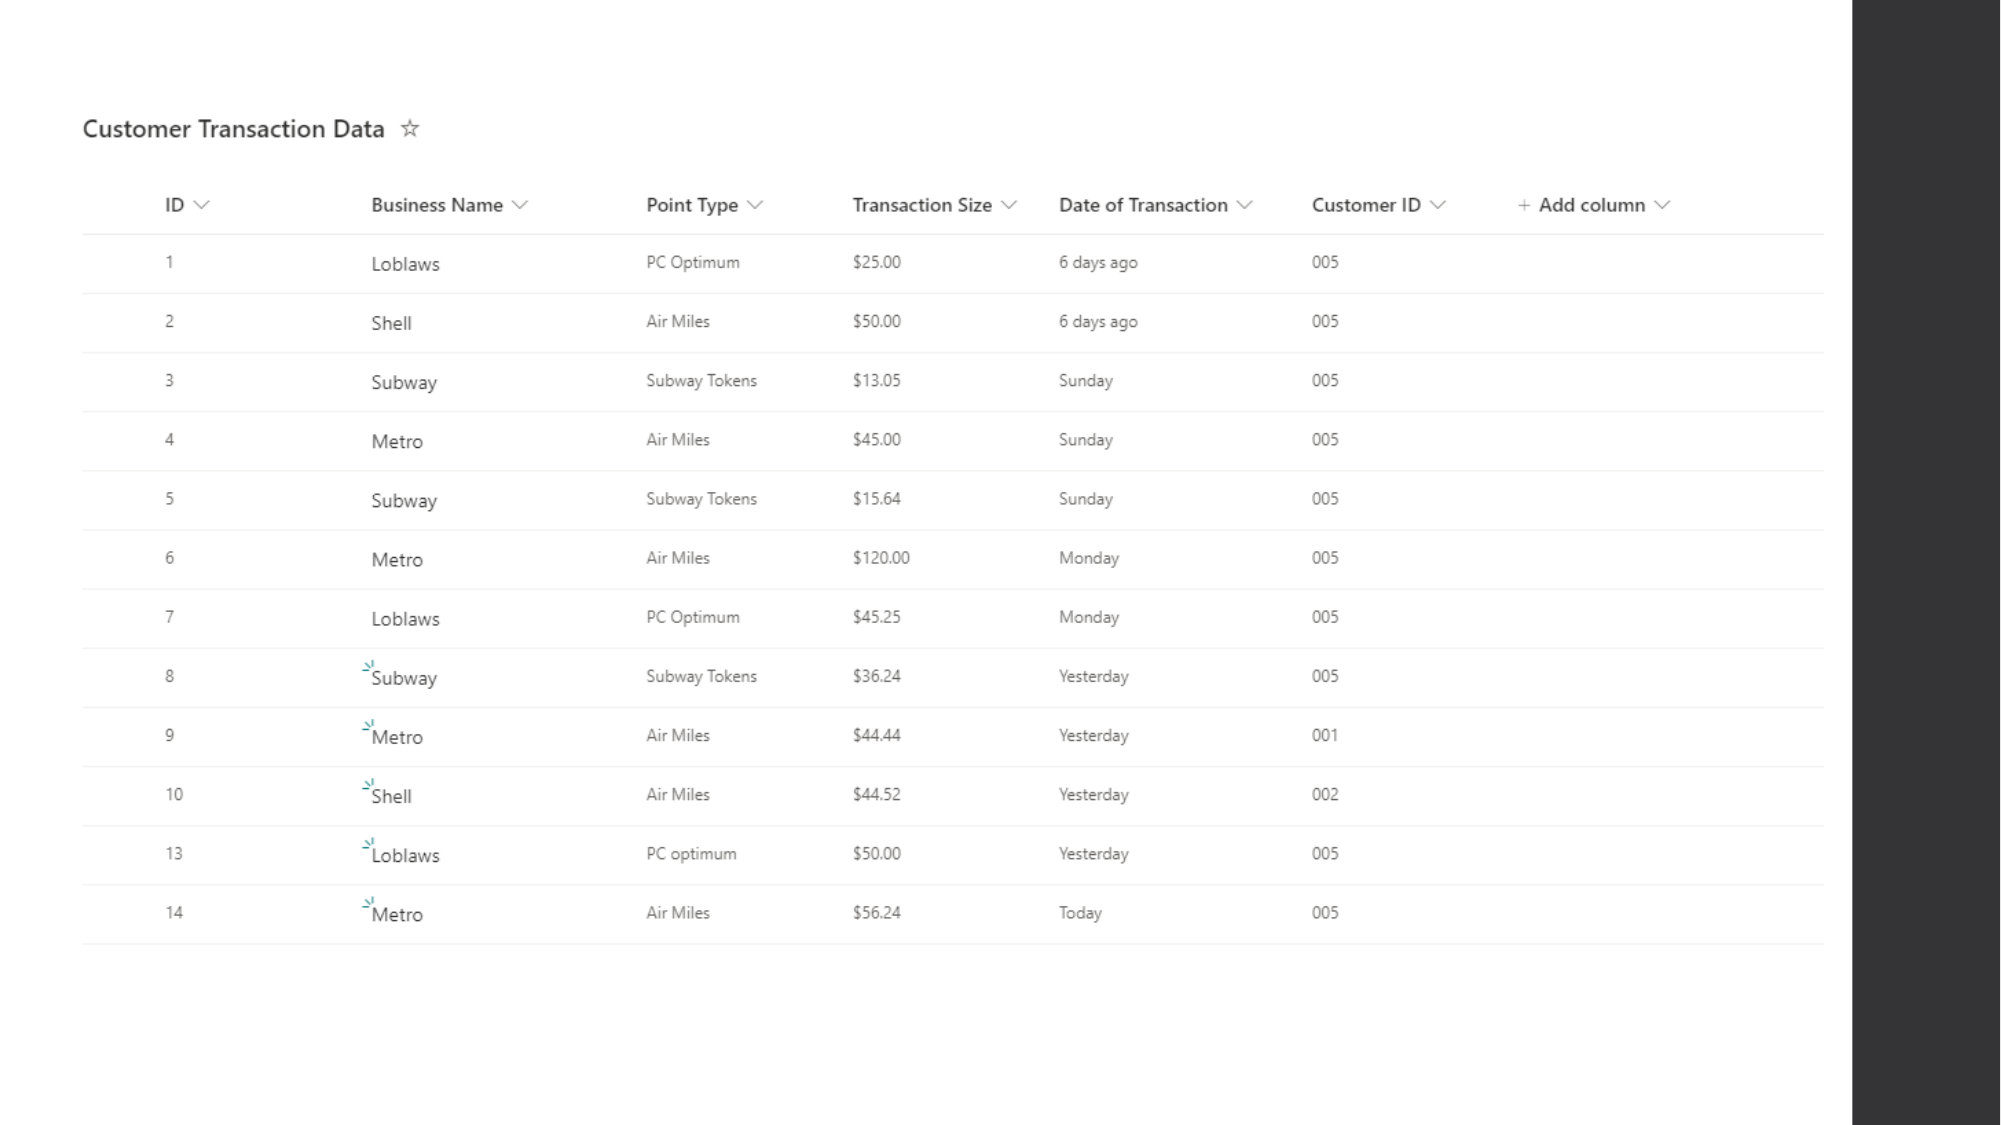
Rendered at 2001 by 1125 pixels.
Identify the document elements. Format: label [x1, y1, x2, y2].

picture [65, 88, 1824, 1037]
